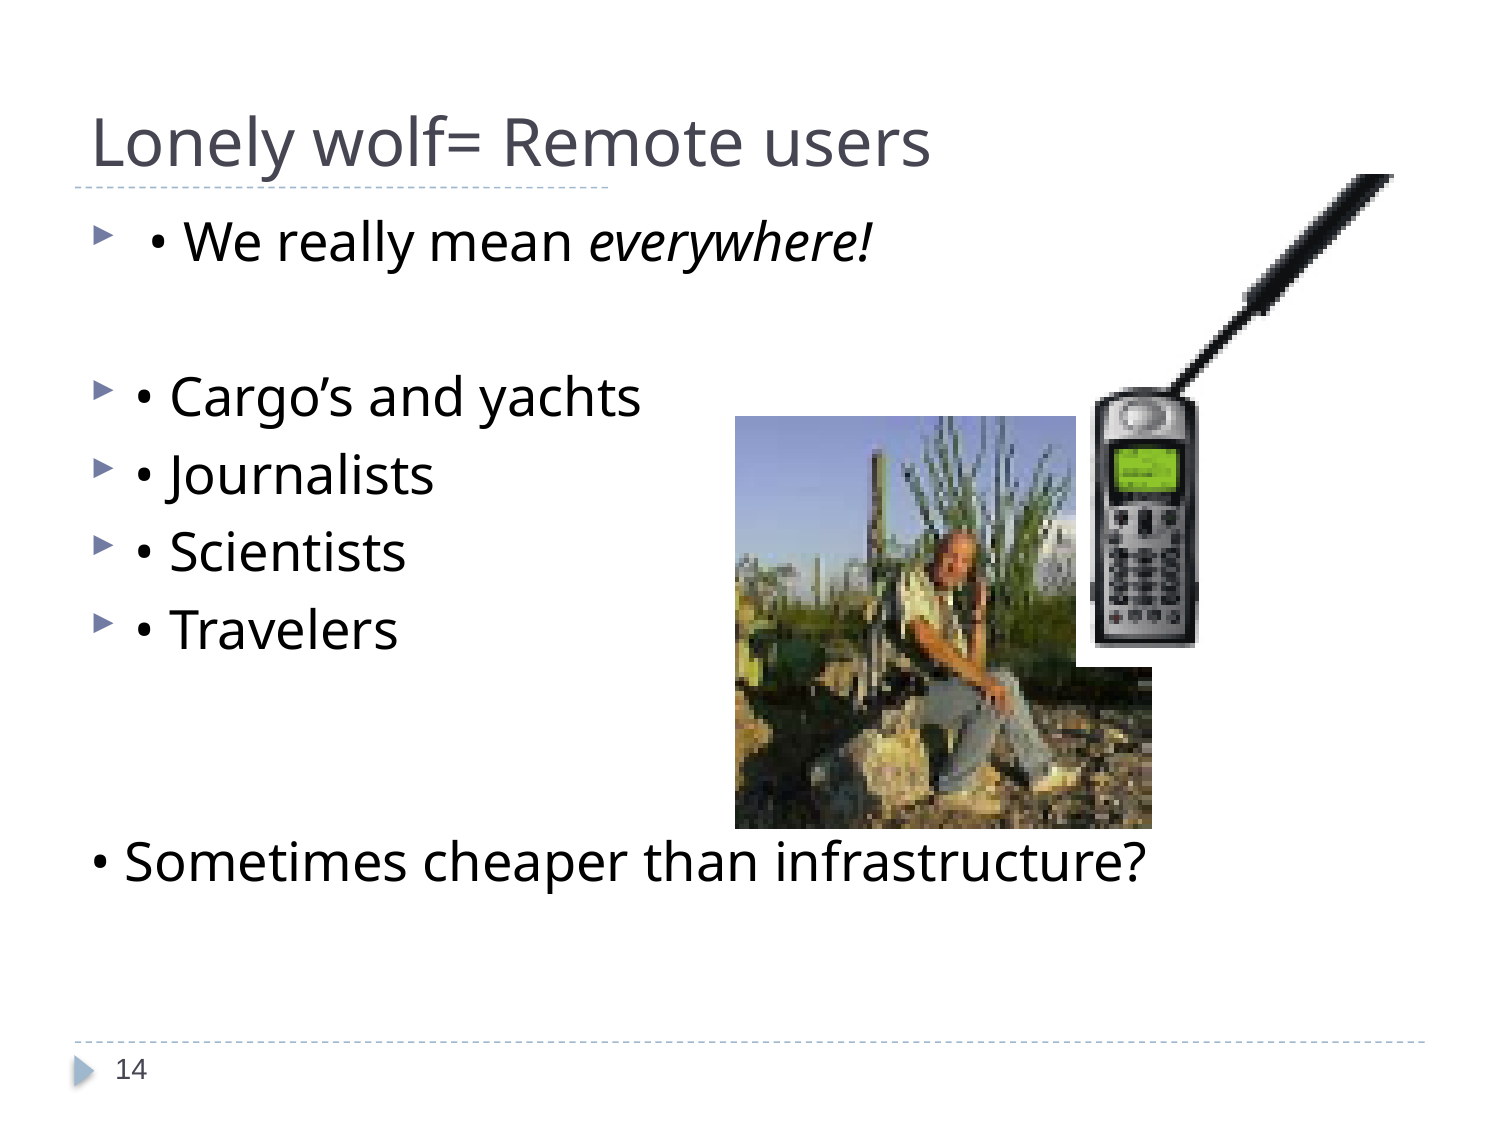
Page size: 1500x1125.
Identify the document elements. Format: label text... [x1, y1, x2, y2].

picture [612, 174, 1452, 829]
title Lonely wolf= Remote users [74, 24, 1426, 188]
list • We really mean everywhere! • Cargo’s and yachts • Journalists • Scientists • Travelers • Sometimes cheaper than infrastructure? [74, 199, 1426, 1011]
slide_number 14 [100, 1042, 426, 1103]
